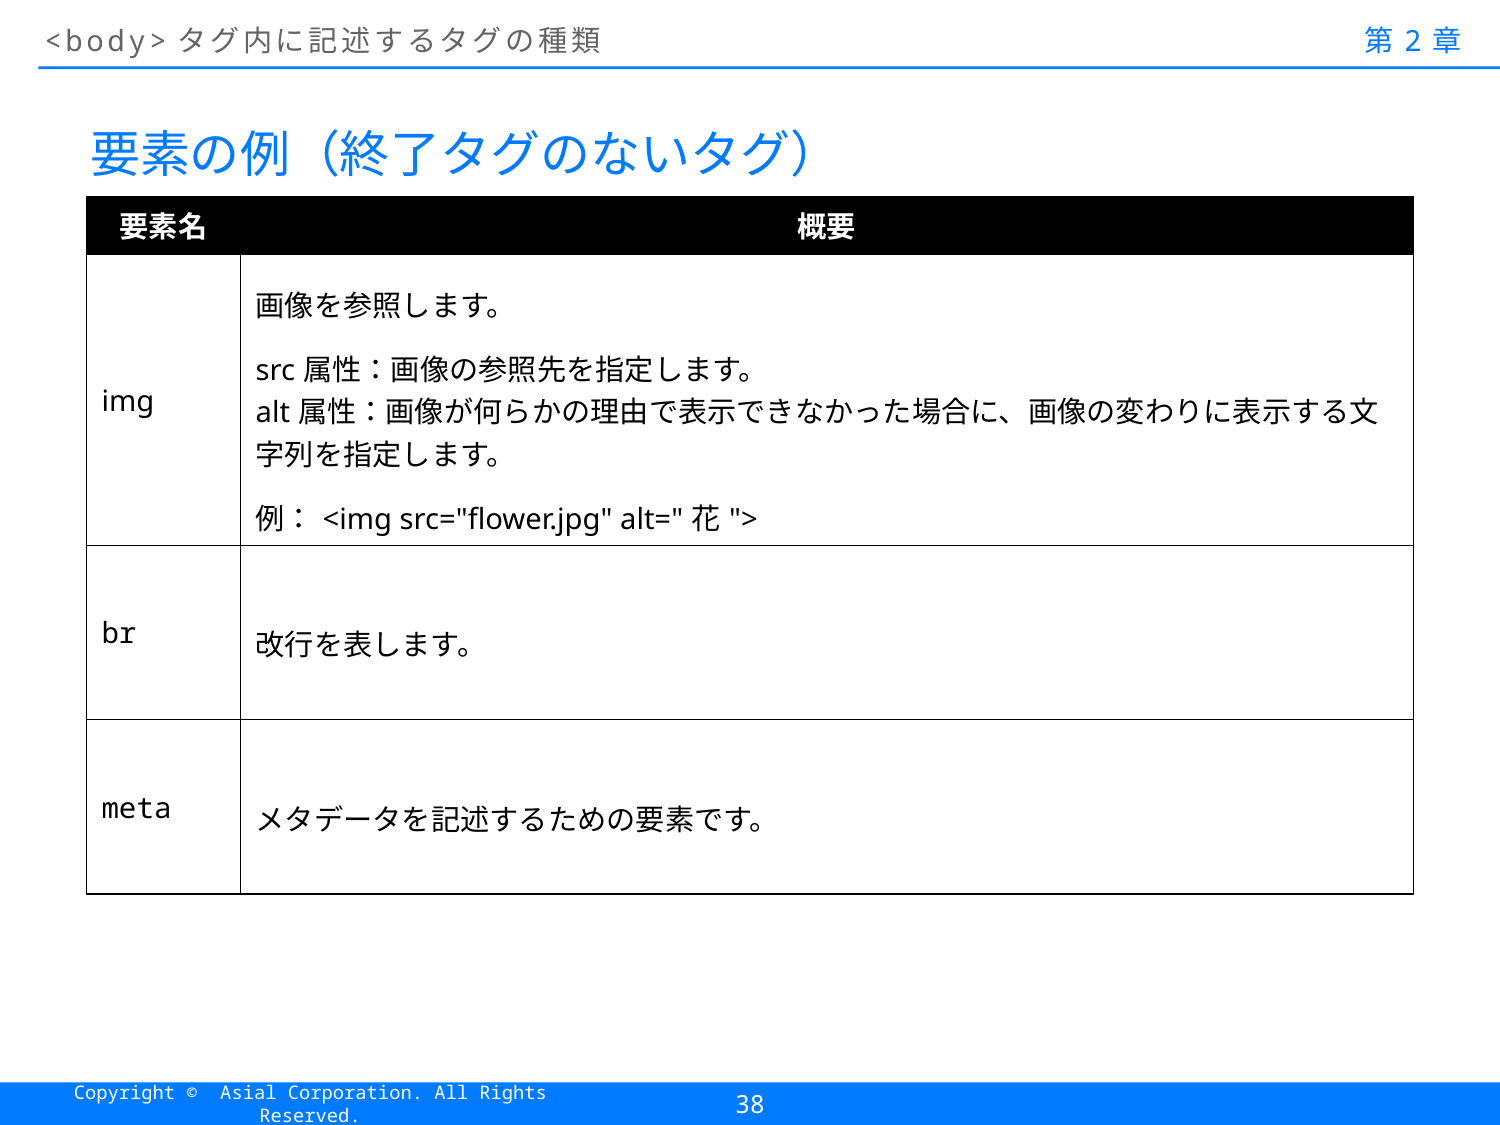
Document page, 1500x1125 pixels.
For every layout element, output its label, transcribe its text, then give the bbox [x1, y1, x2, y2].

list 要素の例（終了タグのないタグ） [75, 84, 1425, 988]
table_cell img [87, 255, 240, 545]
table_header 概要 [241, 197, 1413, 253]
table_cell br [87, 546, 240, 719]
title <body>タグ内に記述するタグの種類 [29, 7, 702, 72]
table_cell 改行を表します。 [241, 546, 1413, 719]
table_cell meta [87, 720, 240, 893]
table_cell 画像を参照します。 src属性：画像の参照先を指定します。 alt属性：画像が何らかの理由で表示できなかった場合に、画像の変わりに表示する文字列を指定します。 例：<img src="flower.jpg" alt="花"> [241, 255, 1413, 545]
slide_number 38 [581, 1075, 919, 1125]
table_header 要素名 [87, 197, 241, 253]
list 第2章 [702, 7, 1477, 72]
table_cell メタデータを記述するための要素です。 [241, 720, 1413, 893]
